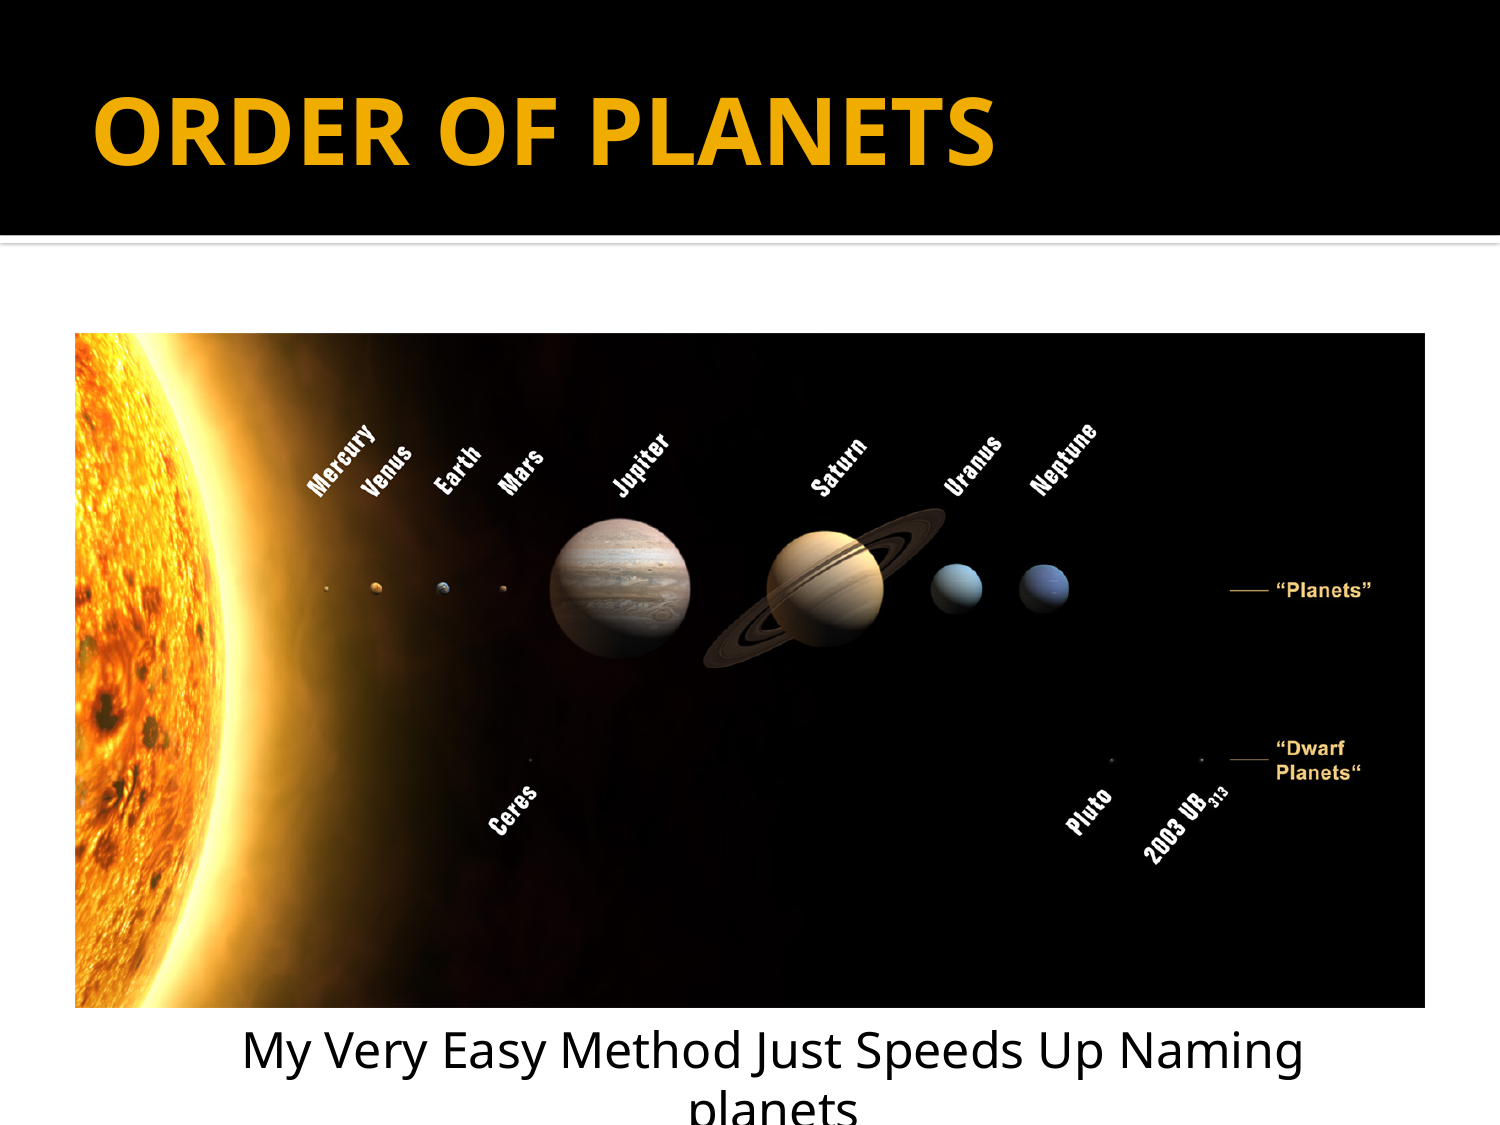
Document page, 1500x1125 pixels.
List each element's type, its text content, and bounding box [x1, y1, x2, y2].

title ORDER OF PLANETS [75, 25, 1425, 231]
text_box My Very Easy Method Just Speeds Up Naming planets [206, 1017, 1341, 1125]
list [74, 332, 1425, 1008]
